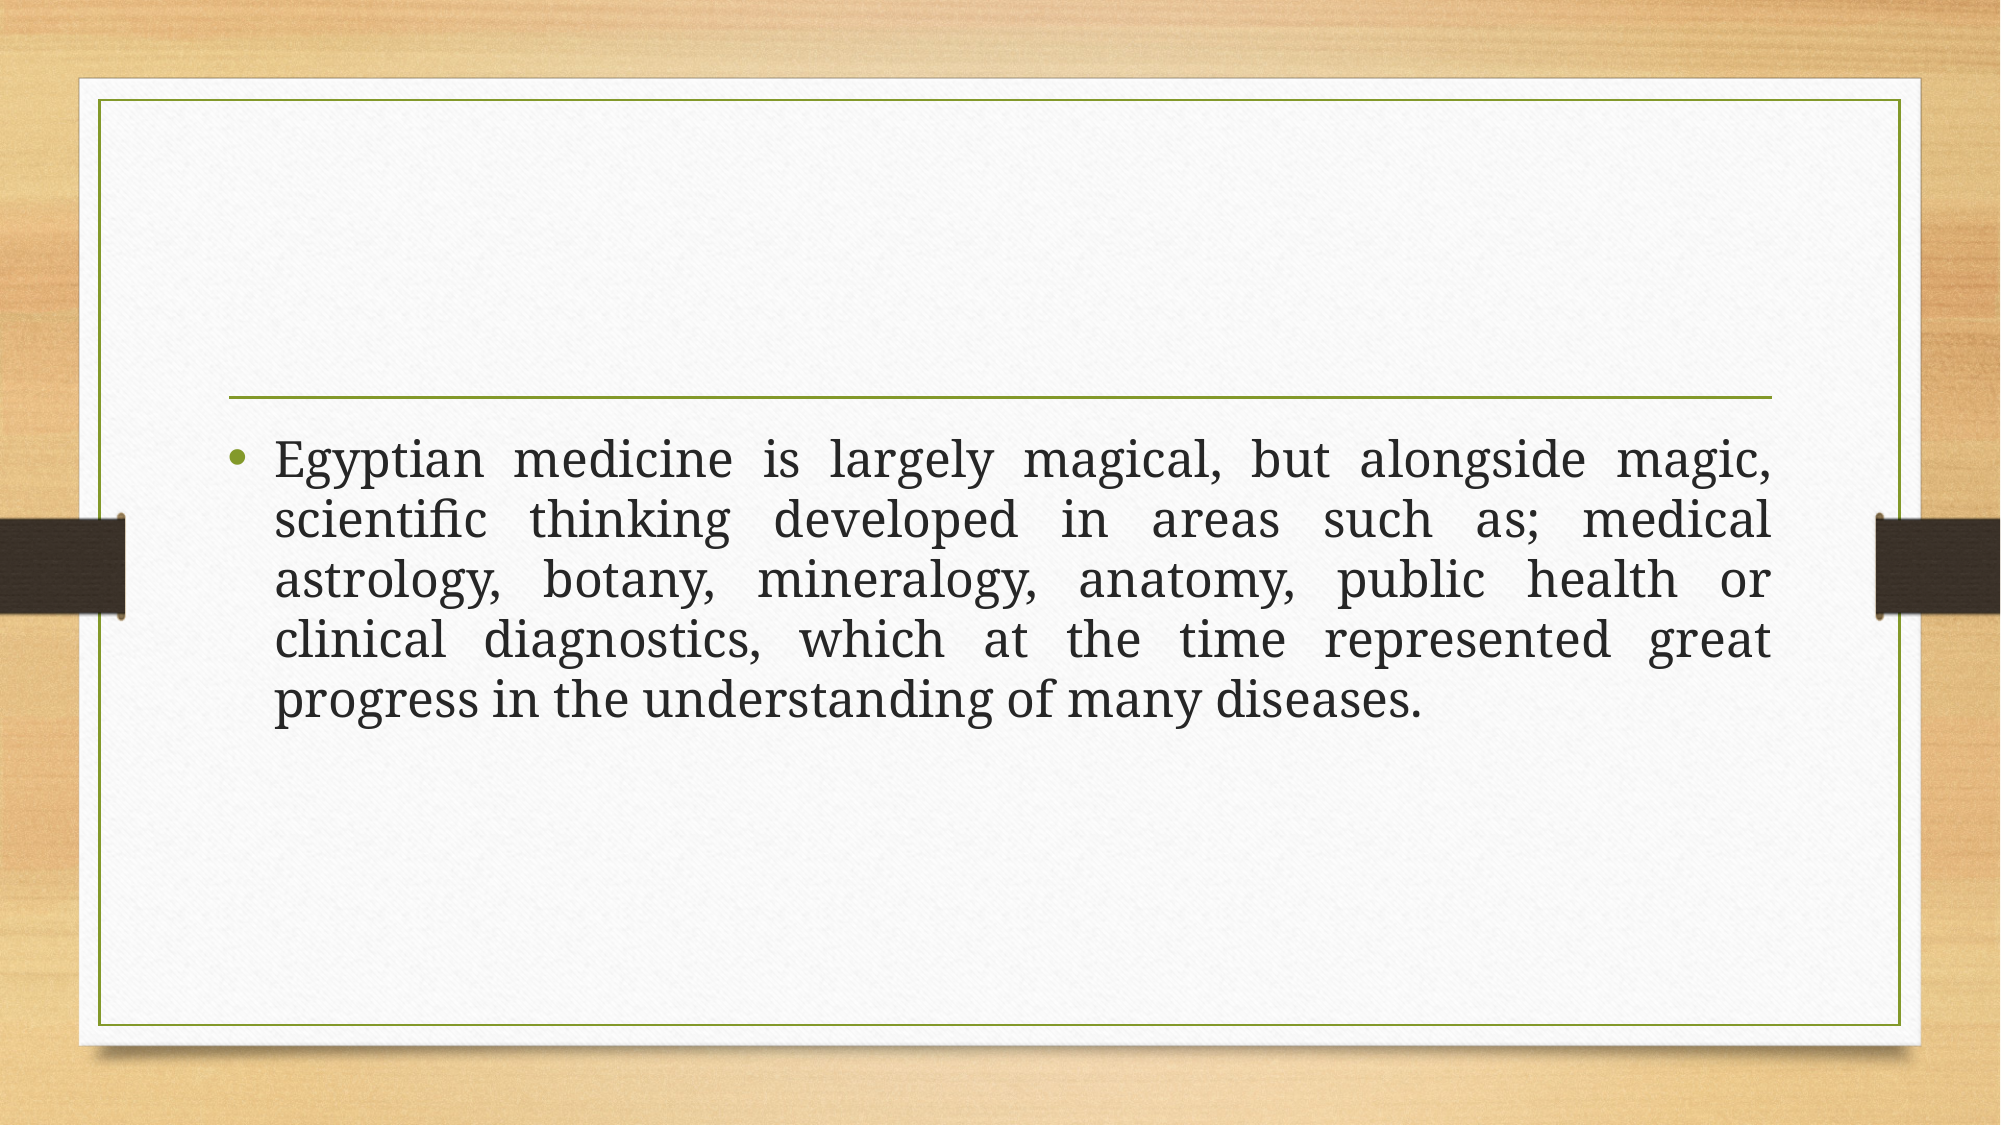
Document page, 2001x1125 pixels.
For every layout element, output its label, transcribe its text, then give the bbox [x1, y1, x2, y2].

list Egyptian medicine is largely magical, but alongside magic, scientific thinking developed in areas such as; medical astrology, botany, mineralogy, anatomy, public health or clinical diagnostics, which at the time represented great progress in the understanding of many diseases. [212, 419, 1788, 964]
picture [0, 0, 2001, 1125]
